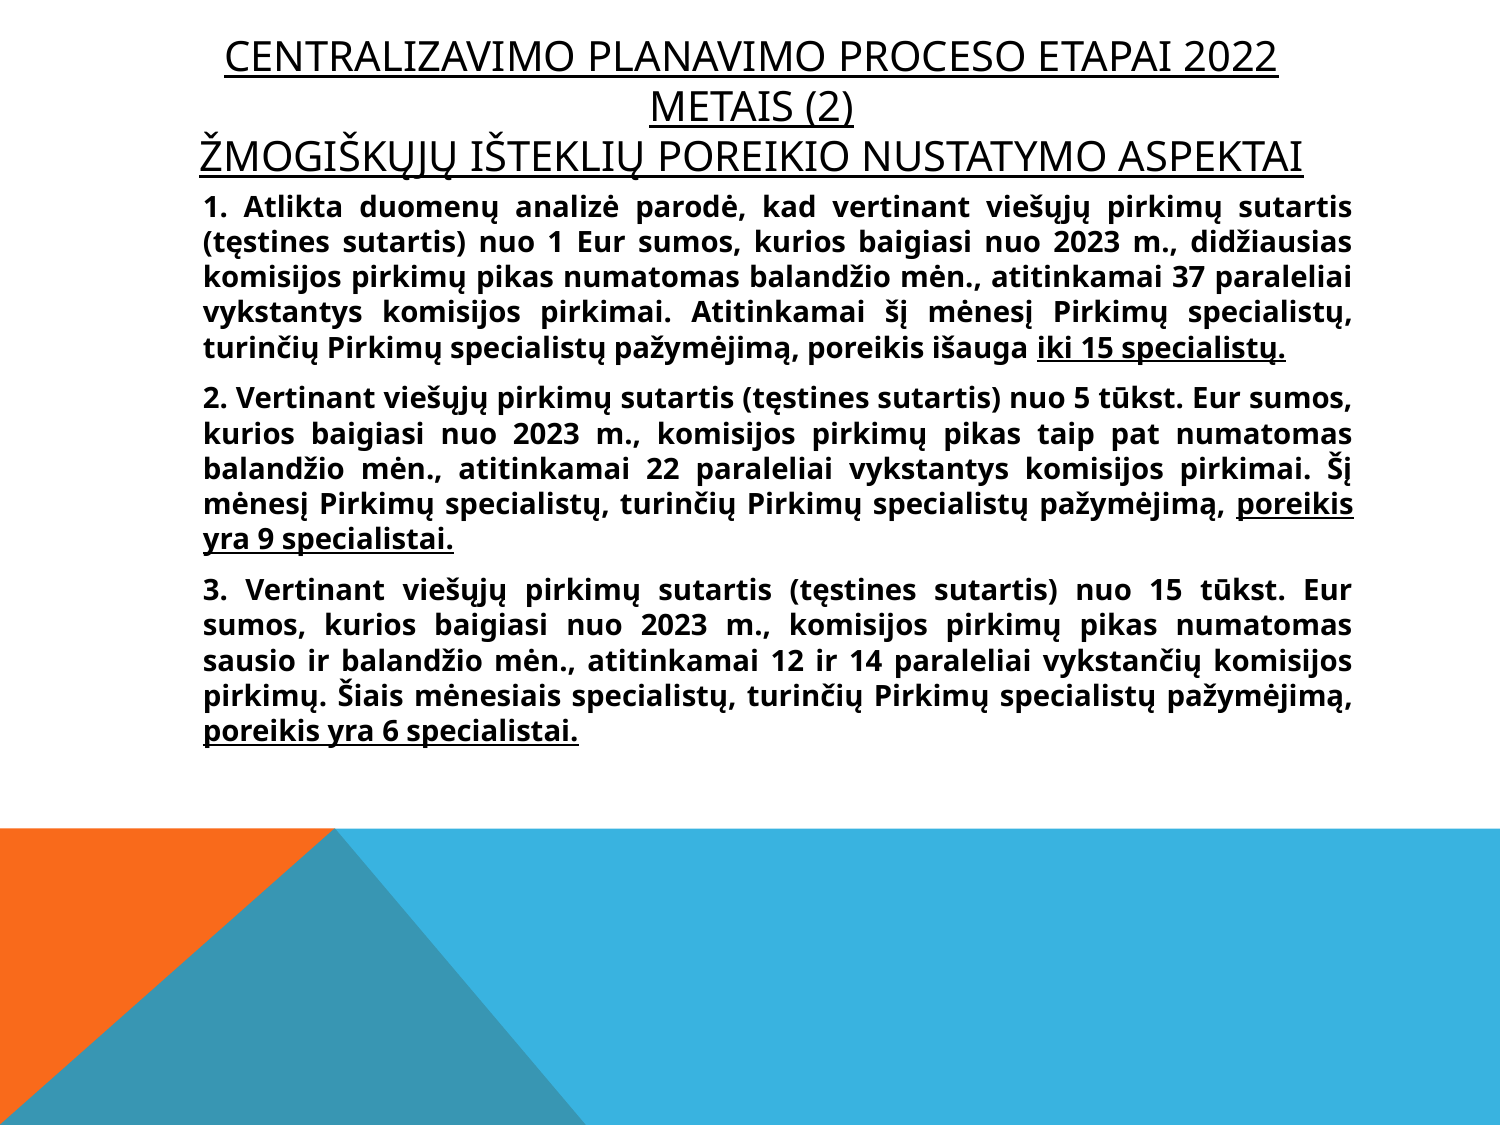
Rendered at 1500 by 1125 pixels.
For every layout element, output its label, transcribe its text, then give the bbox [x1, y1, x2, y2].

list 1. Atlikta duomenų analizė parodė, kad vertinant viešųjų pirkimų sutartis (tęstines sutartis) nuo 1 Eur sumos, kurios baigiasi nuo 2023 m., didžiausias komisijos pirkimų pikas numatomas balandžio mėn., atitinkamai 37 paraleliai vykstantys komisijos pirkimai. Atitinkamai šį mėnesį Pirkimų specialistų, turinčių Pirkimų specialistų pažymėjimą, poreikis išauga iki 15 specialistų. 2. Vertinant viešųjų pirkimų sutartis (tęstines sutartis) nuo 5 tūkst. Eur sumos, kurios baigiasi nuo 2023 m., komisijos pirkimų pikas taip pat numatomas balandžio mėn., atitinkamai 22 paraleliai vykstantys komisijos pirkimai. Šį mėnesį Pirkimų specialistų, turinčių Pirkimų specialistų pažymėjimą, poreikis yra 9 specialistai. 3. Vertinant viešųjų pirkimų sutartis (tęstines sutartis) nuo 15 tūkst. Eur sumos, kurios baigiasi nuo 2023 m., komisijos pirkimų pikas numatomas sausio ir balandžio mėn., atitinkamai 12 ir 14 paraleliai vykstančių komisijos pirkimų. Šiais mėnesiais specialistų, turinčių Pirkimų specialistų pažymėjimą, poreikis yra 6 specialistai. [135, 180, 1369, 768]
title Centralizavimo planavimo proceso etapai 2022 metais (2) Žmogiškųjų išteklių poreikio nustatymo aspektai [135, 60, 1369, 150]
